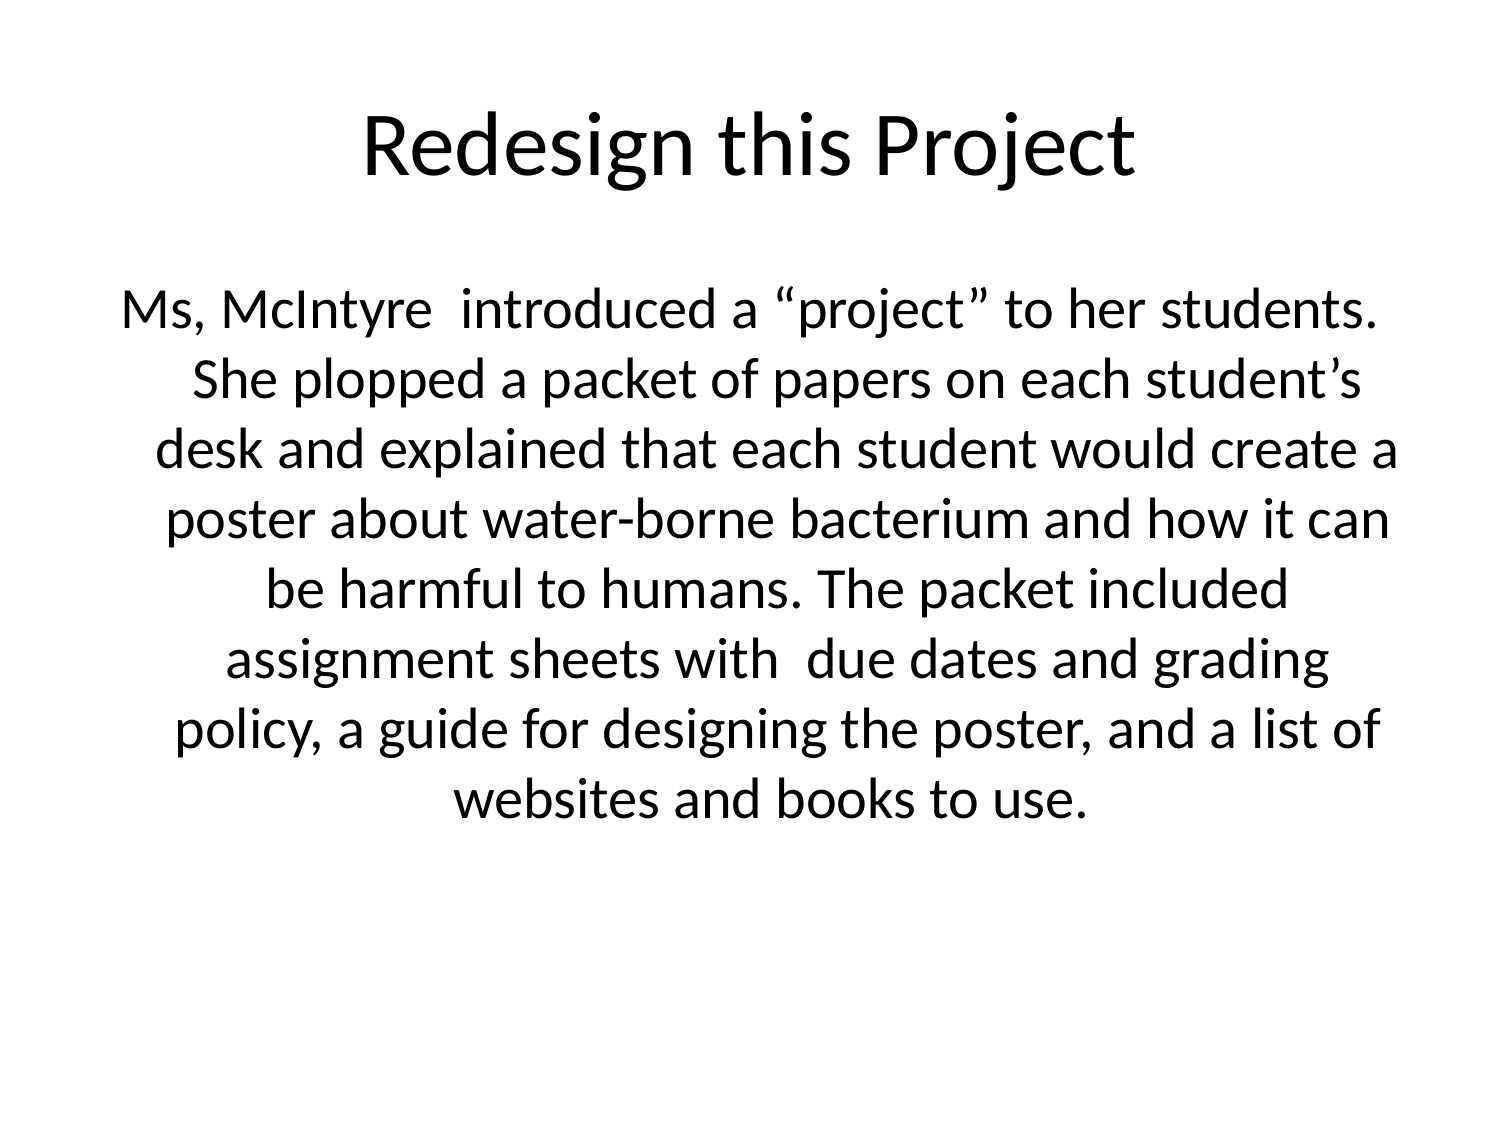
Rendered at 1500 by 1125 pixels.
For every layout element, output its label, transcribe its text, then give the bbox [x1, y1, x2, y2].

list Ms, McIntyre introduced a “project” to her students. She plopped a packet of papers on each student’s desk and explained that each student would create a poster about water-borne bacterium and how it can be harmful to humans. The packet included assignment sheets with due dates and grading policy, a guide for designing the poster, and a list of websites and books to use. [75, 262, 1425, 1005]
title Redesign this Project [75, 45, 1425, 233]
